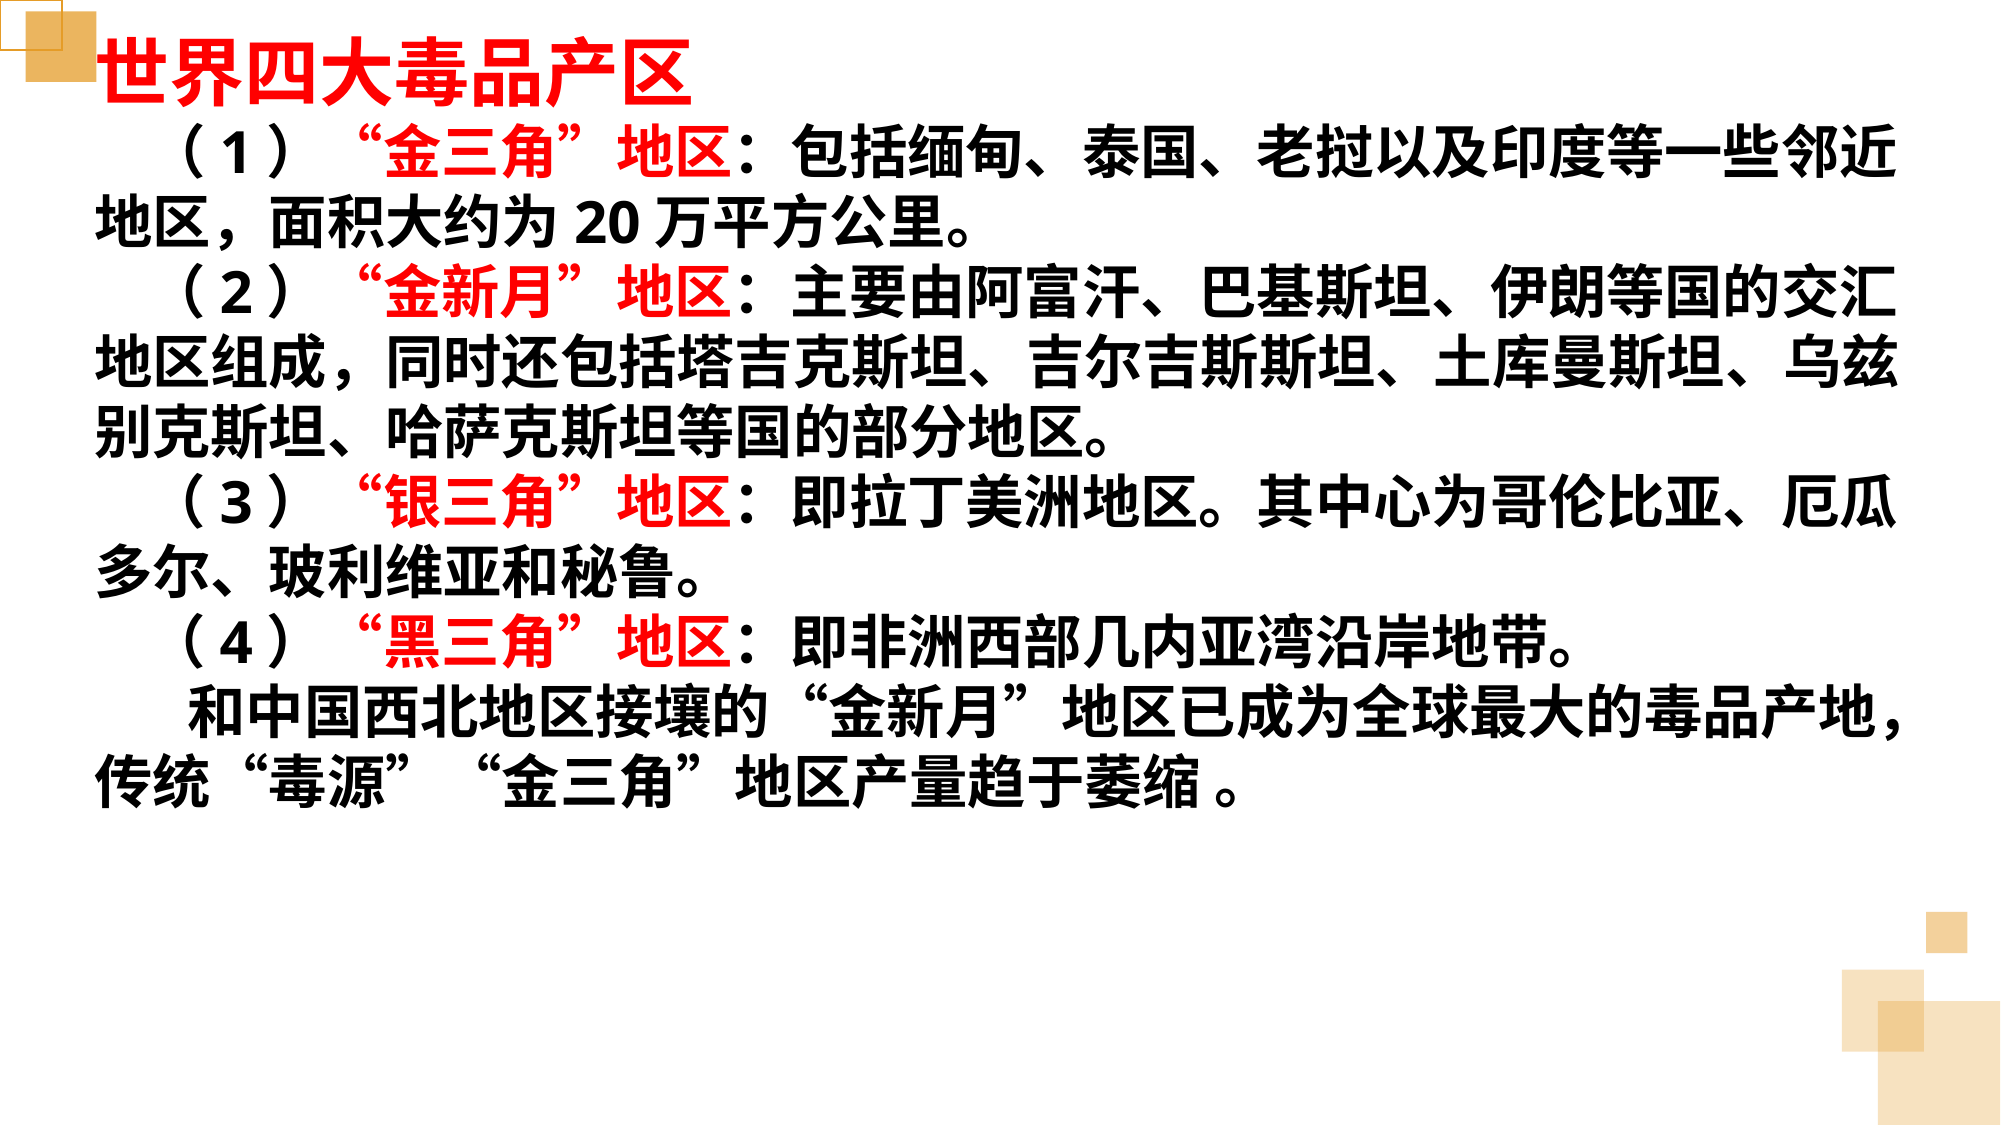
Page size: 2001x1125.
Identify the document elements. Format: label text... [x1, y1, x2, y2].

list 世界四大毒品产区 （1）“金三角”地区：包括缅甸、泰国、老挝以及印度等一些邻近地区，面积大约为20万平方公里。 （2）“金新月”地区：主要由阿富汗、巴基斯坦、伊朗等国的交汇地区组成，同时还包括塔吉克斯坦、吉尔吉斯斯坦、土库曼斯坦、乌兹别克斯坦、哈萨克斯坦等国的部分地区。 （3）“银三角”地区：即拉丁美洲地区。其中心为哥伦比亚、厄瓜多尔、玻利维亚和秘鲁。 （4）“黑三角”地区：即非洲西部几内亚湾沿岸地带。 和中国西北地区接壤的“金新月”地区已成为全球最大的毒品产地，传统“毒源”“金三角”地区产量趋于萎缩 。 [79, 17, 1952, 1100]
